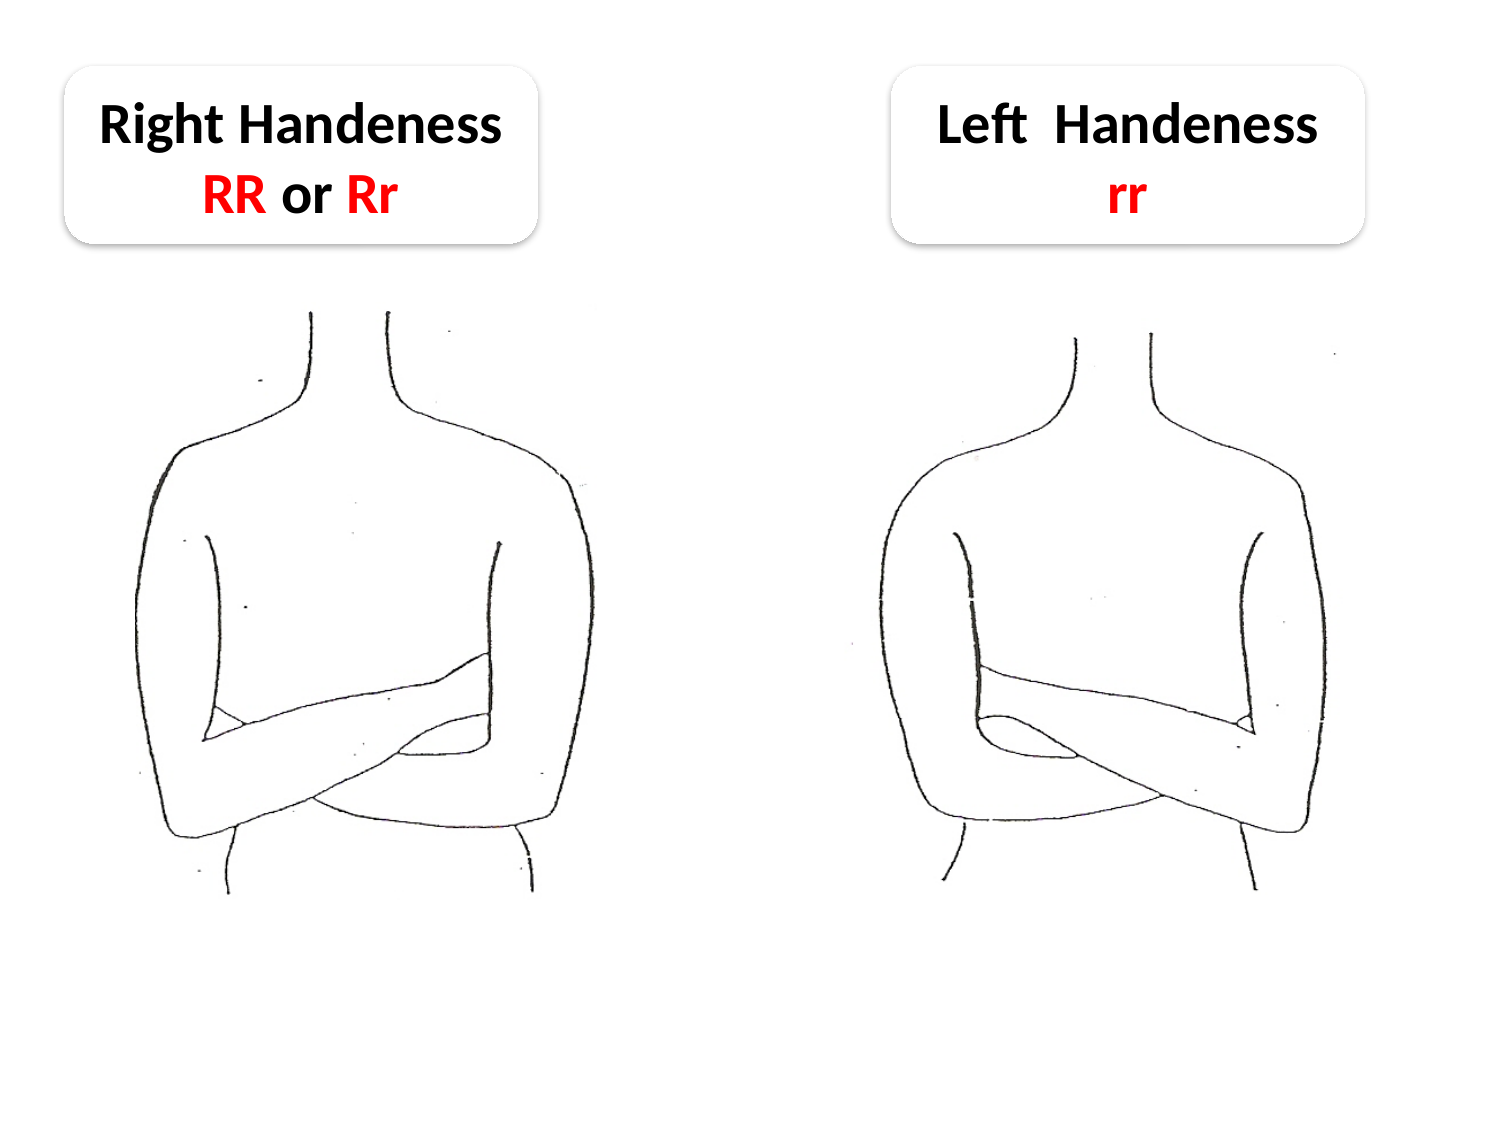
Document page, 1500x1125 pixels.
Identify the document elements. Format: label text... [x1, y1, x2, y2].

text_box Right Handeness RR or Rr [64, 66, 538, 244]
picture [844, 314, 1343, 897]
text_box Left Handeness rr [891, 66, 1365, 244]
picture [135, 302, 597, 903]
